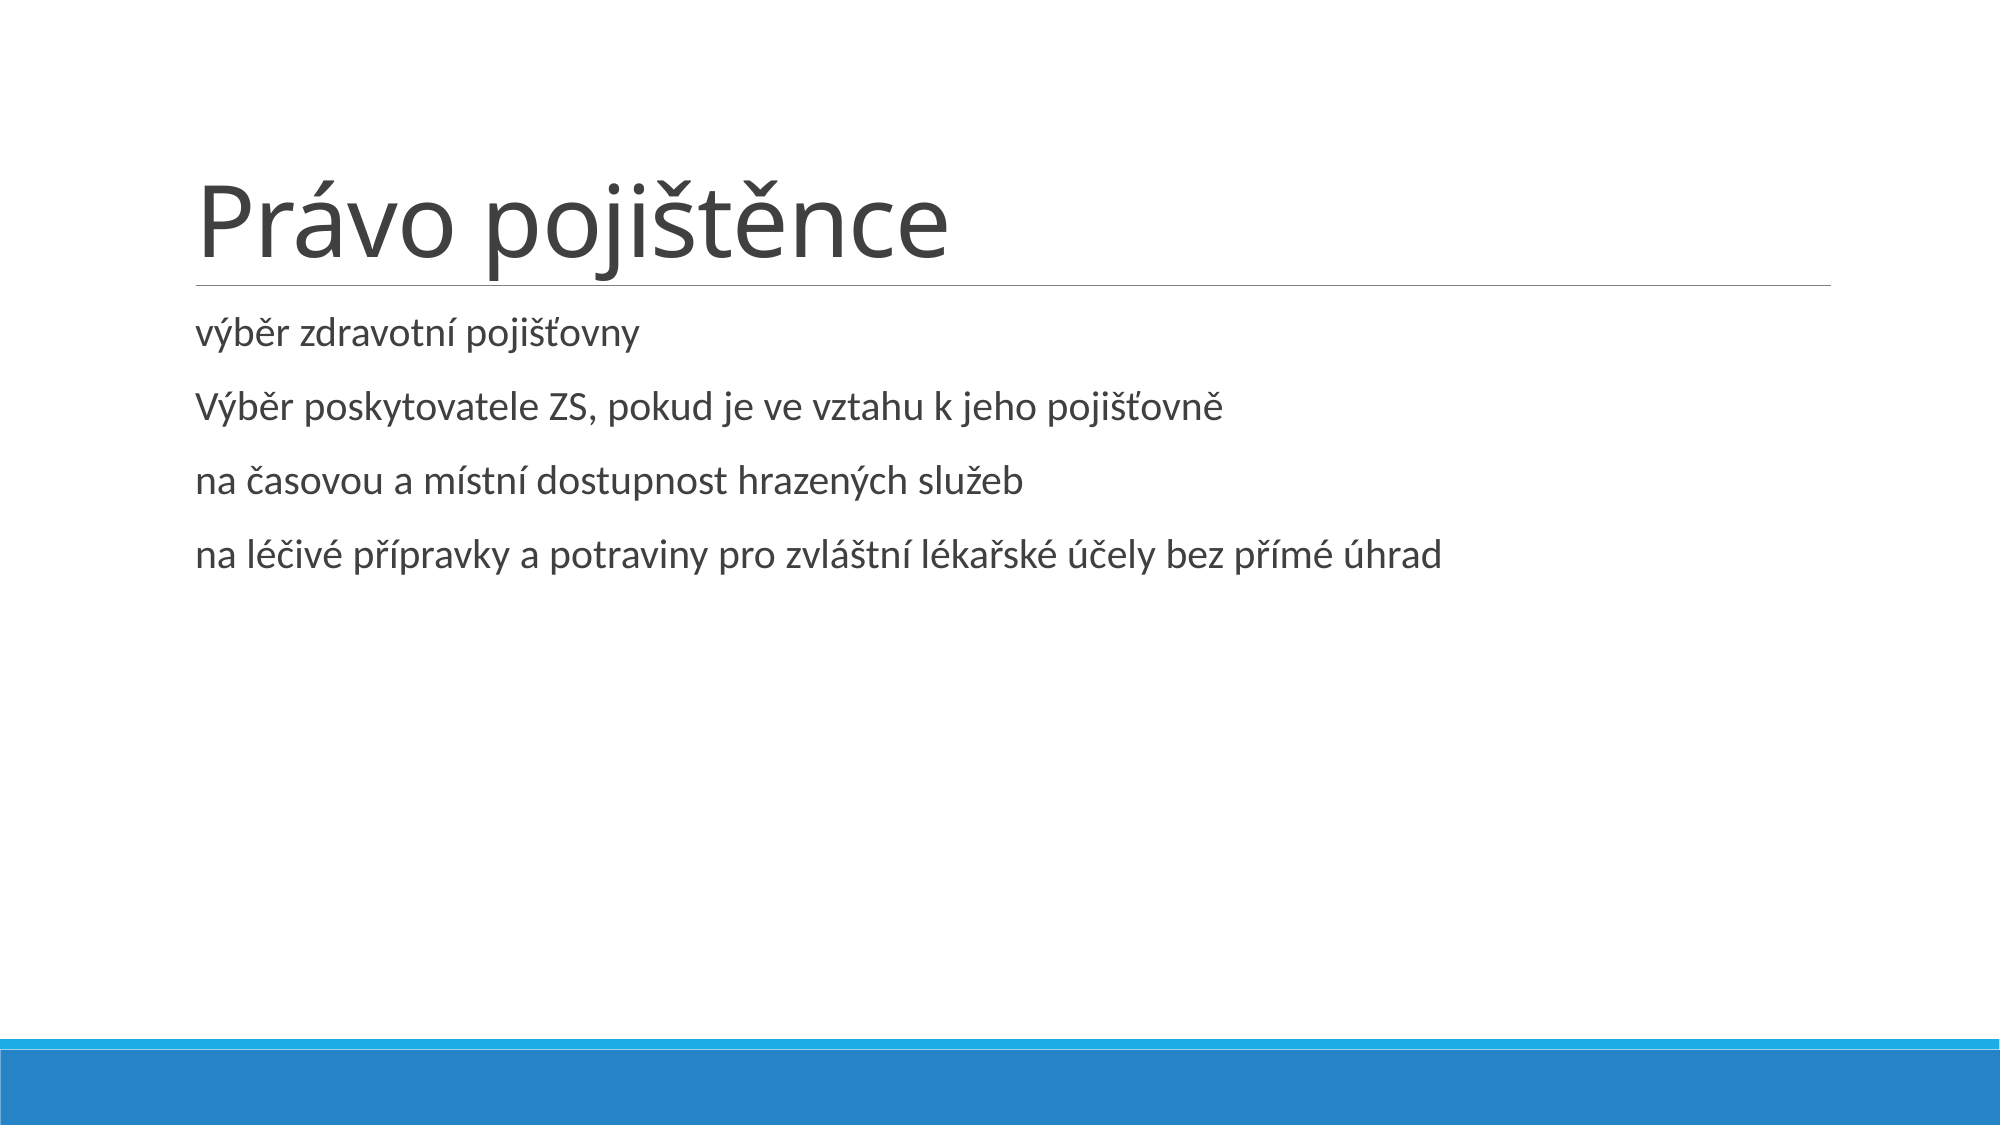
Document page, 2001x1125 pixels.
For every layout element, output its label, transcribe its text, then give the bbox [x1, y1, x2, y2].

title Právo pojištěnce [180, 47, 1830, 285]
list výběr zdravotní pojišťovny Výběr poskytovatele ZS, pokud je ve vztahu k jeho pojišťovně na časovou a místní dostupnost hrazených služeb na léčivé přípravky a potraviny pro zvláštní lékařské účely bez přímé úhrad [180, 302, 1830, 963]
